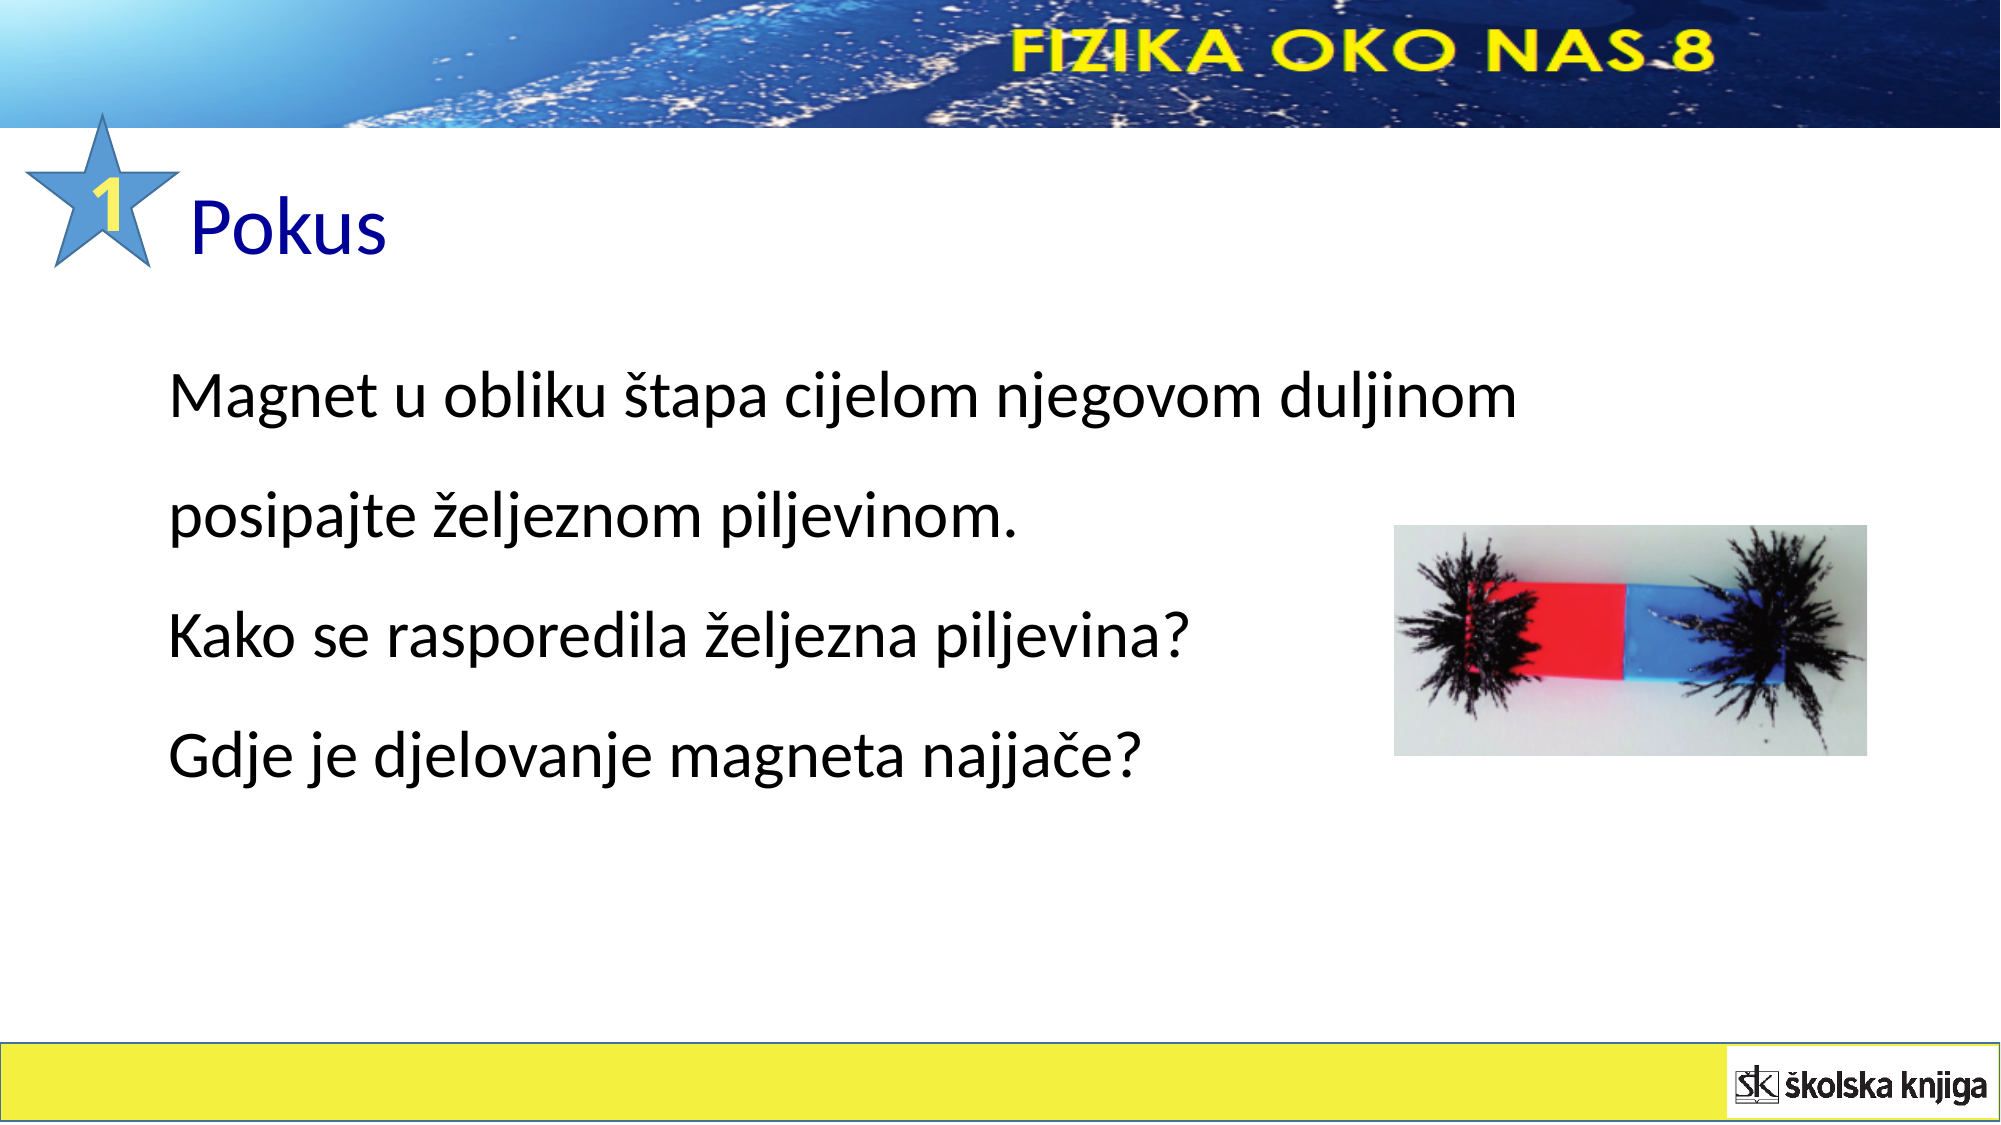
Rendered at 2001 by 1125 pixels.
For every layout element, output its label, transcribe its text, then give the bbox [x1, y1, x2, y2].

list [1394, 524, 1868, 757]
title Pokus [174, 140, 1823, 316]
picture [1727, 1046, 1998, 1118]
text_box Magnet u obliku štapa cijelom njegovom duljinom posipajte željeznom piljevinom. Kako se rasporedila željezna piljevina? Gdje je djelovanje magneta najjače? [153, 303, 1687, 799]
text_box 1 [24, 111, 181, 269]
picture [0, 0, 2000, 128]
